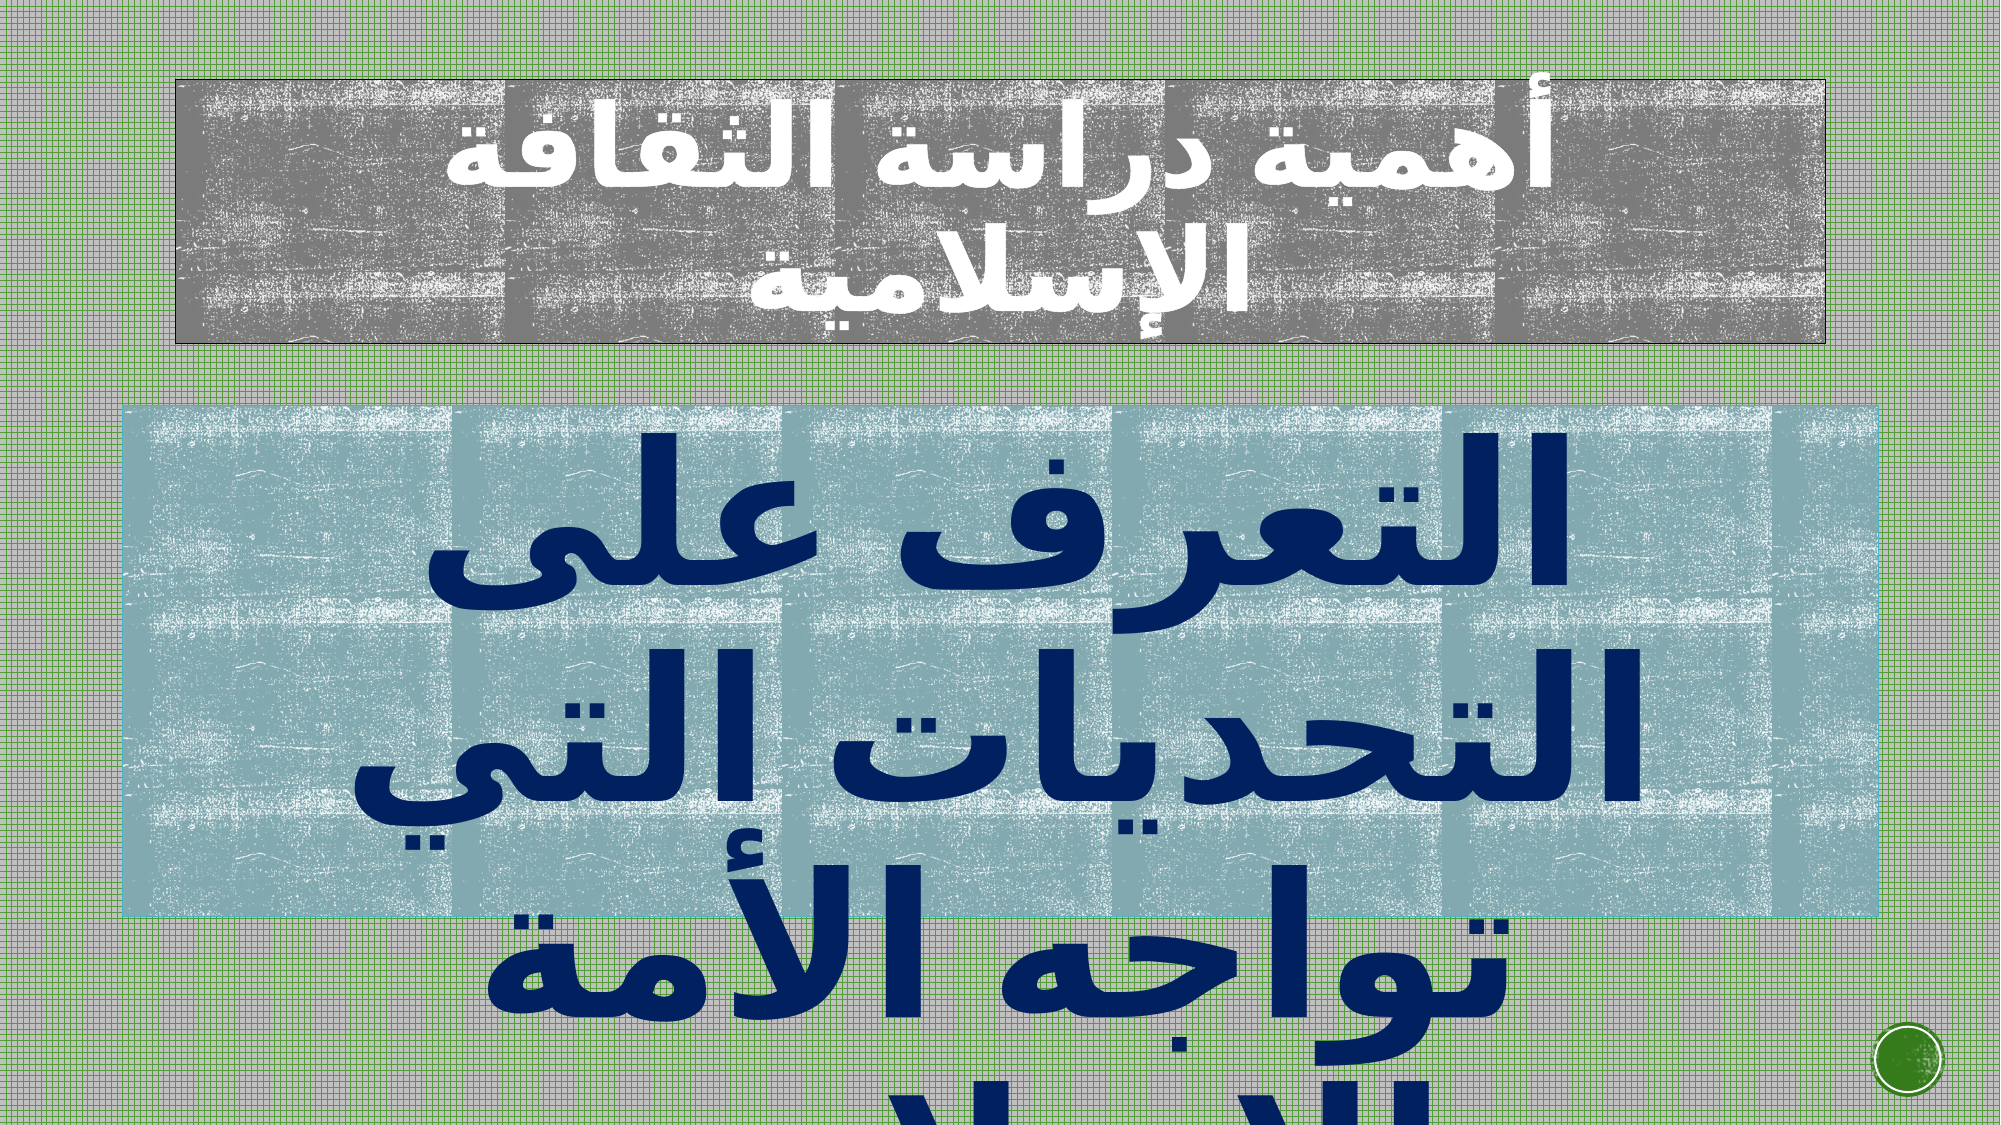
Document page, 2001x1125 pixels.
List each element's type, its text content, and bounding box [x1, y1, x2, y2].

title أهمية دراسة الثقافة الإسلامية [175, 79, 1826, 344]
list التعرف على التحديات التي تواجه الأمة الإسلامية [122, 405, 1879, 917]
